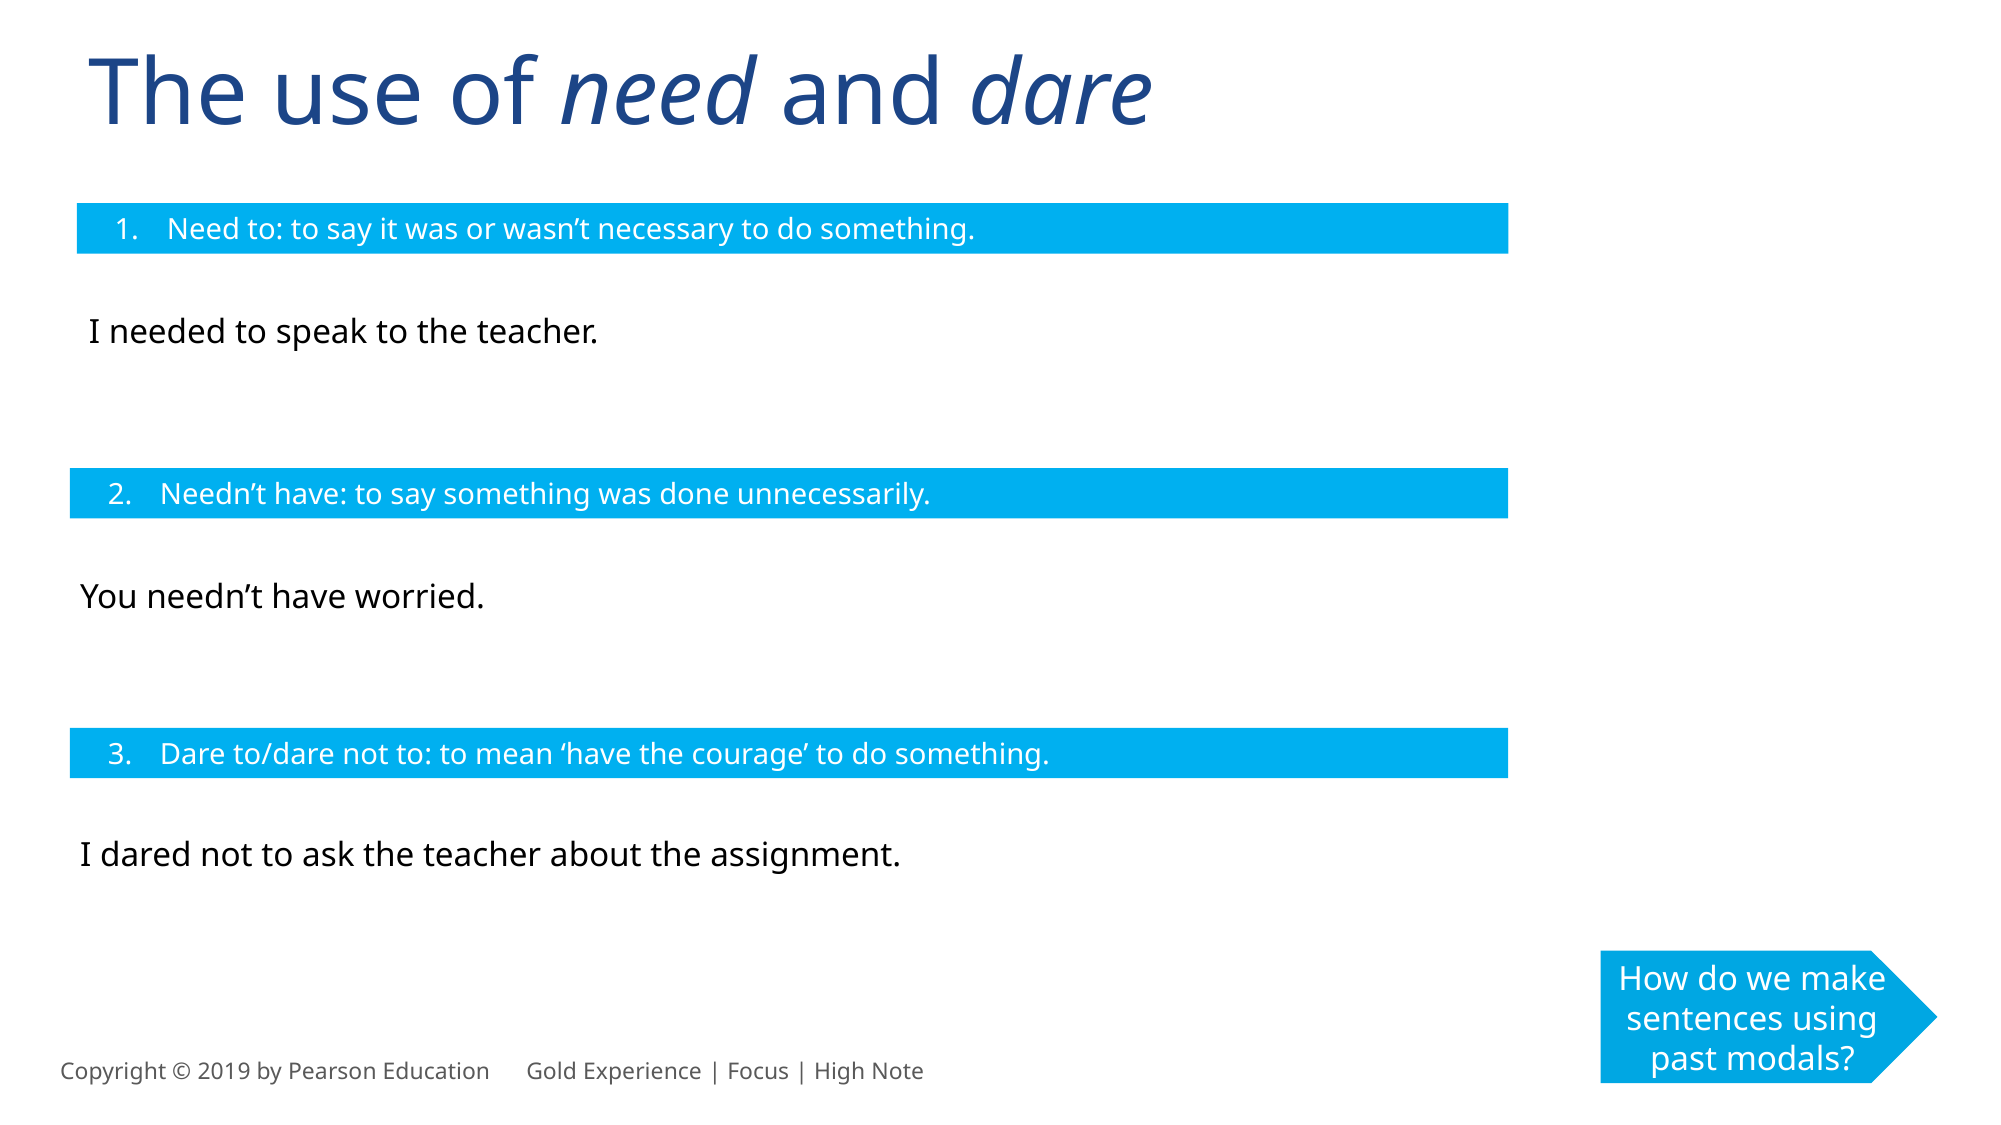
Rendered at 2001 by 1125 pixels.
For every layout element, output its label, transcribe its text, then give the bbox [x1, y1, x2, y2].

text_box I dared not to ask the teacher about the assignment. [65, 826, 1198, 882]
text_box Need to: to say it was or wasn’t necessary to do something. [76, 203, 1509, 254]
text_box How do we make sentences using past modals? [1600, 950, 1938, 1084]
text_box The use of need and dare [73, 37, 1716, 170]
text_box You needn’t have worried. [65, 567, 837, 624]
footer Copyright © 2019 by Pearson Education Gold Experience | Focus | High Note [45, 1040, 1084, 1101]
text_box Dare to/dare not to: to mean ‘have the courage’ to do something. [69, 727, 1509, 779]
text_box Needn’t have: to say something was done unnecessarily. [69, 468, 1509, 519]
text_box I needed to speak to the teacher. [73, 302, 998, 359]
